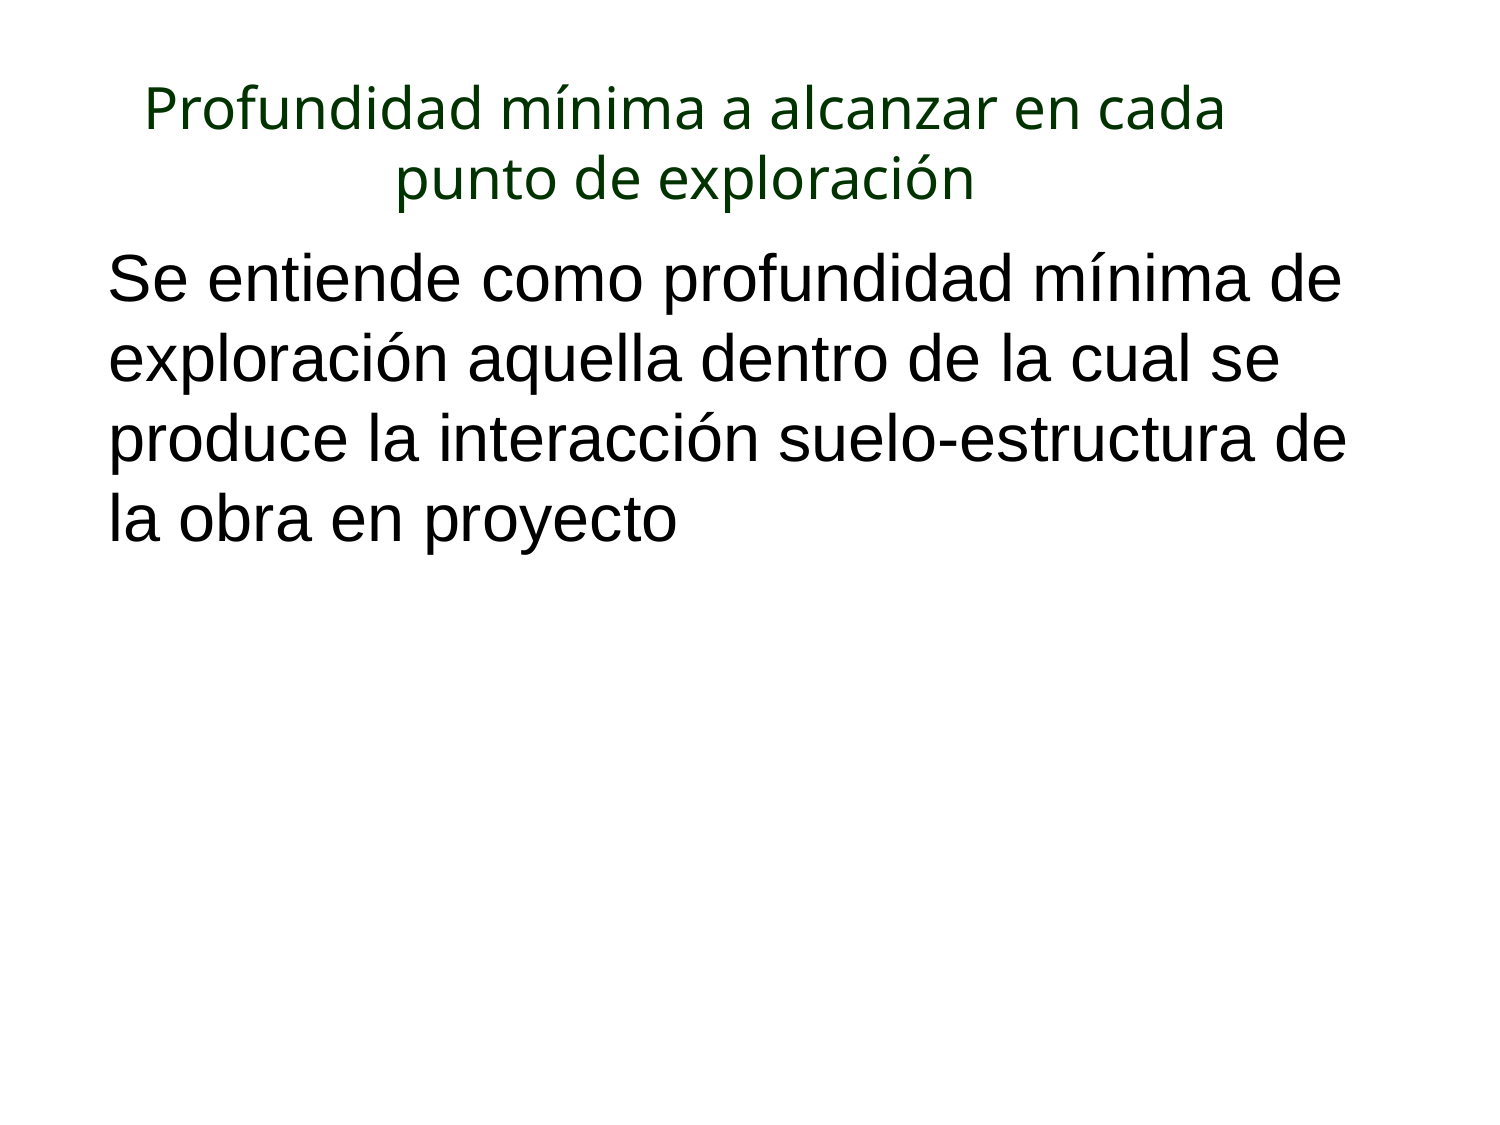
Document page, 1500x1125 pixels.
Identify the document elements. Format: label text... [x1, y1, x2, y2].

list Se entiende como profundidad mínima de exploración aquella dentro de la cual se produce la interacción suelo-estructura de la obra en proyecto [37, 226, 1428, 1001]
title Profundidad mínima a alcanzar en cada punto de exploración [72, 63, 1299, 219]
